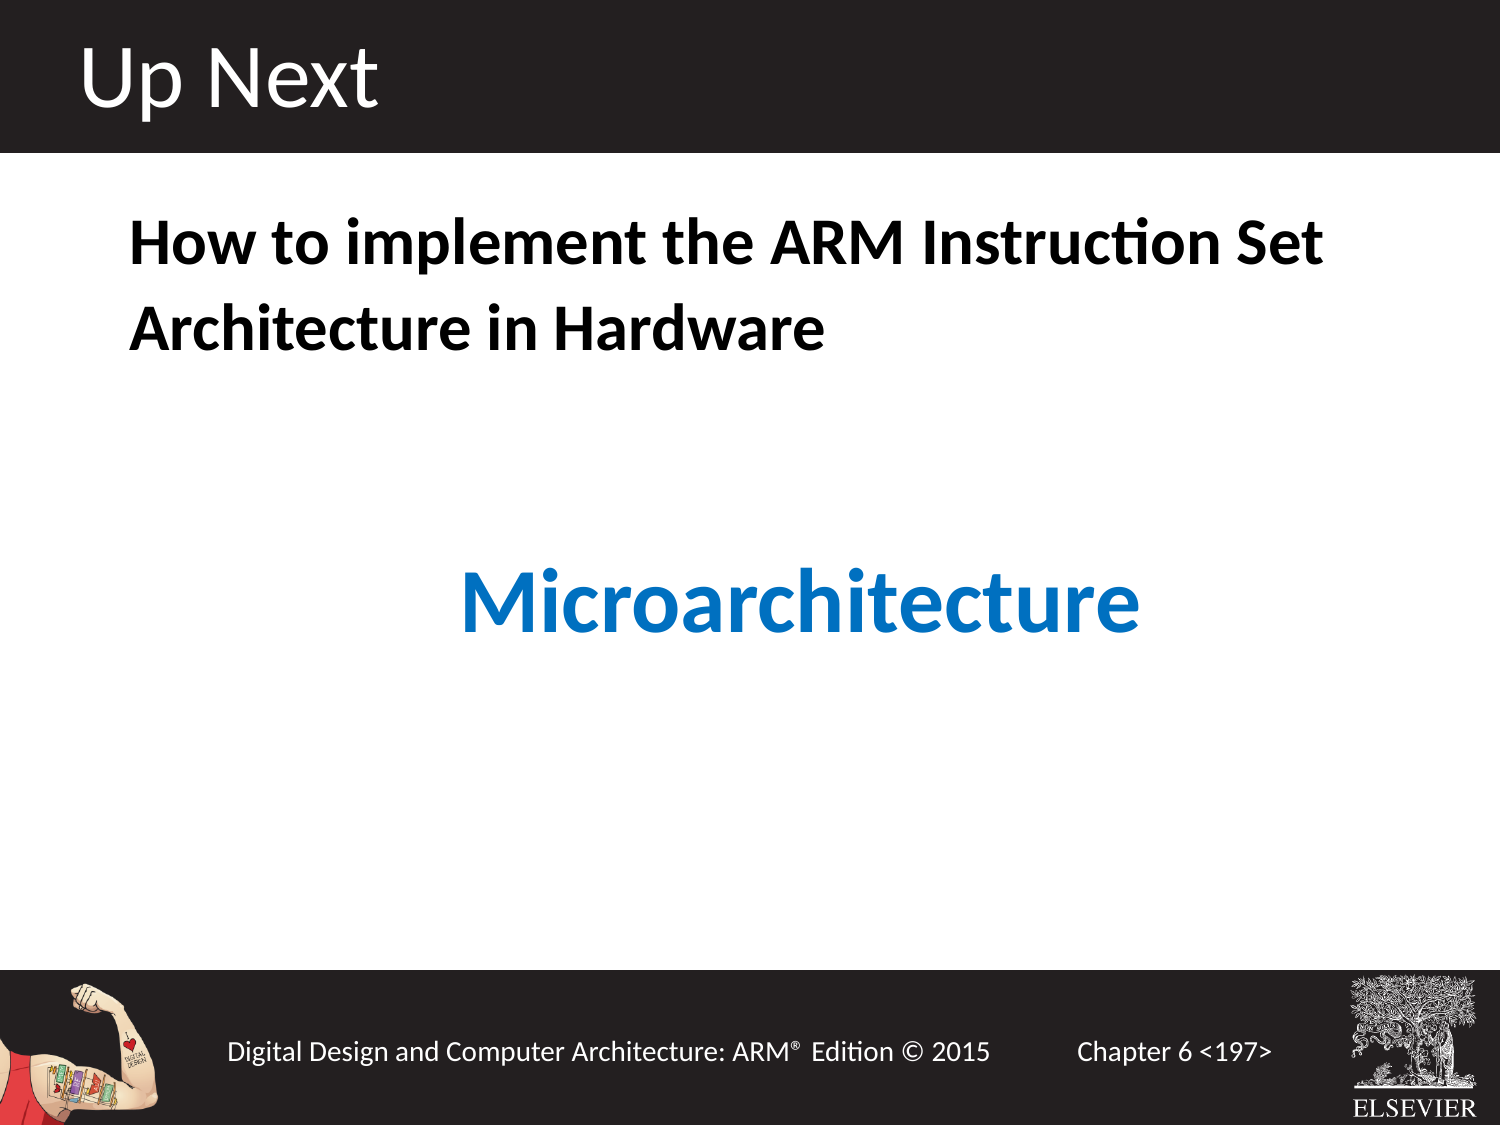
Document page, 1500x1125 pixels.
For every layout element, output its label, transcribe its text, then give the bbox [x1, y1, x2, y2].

picture [0, 979, 163, 1125]
text_box How to implement the ARM Instruction Set Architecture in Hardware Microarchitecture [69, 199, 1407, 1013]
picture [1350, 974, 1477, 1117]
text_box Up Next [63, 8, 1488, 133]
